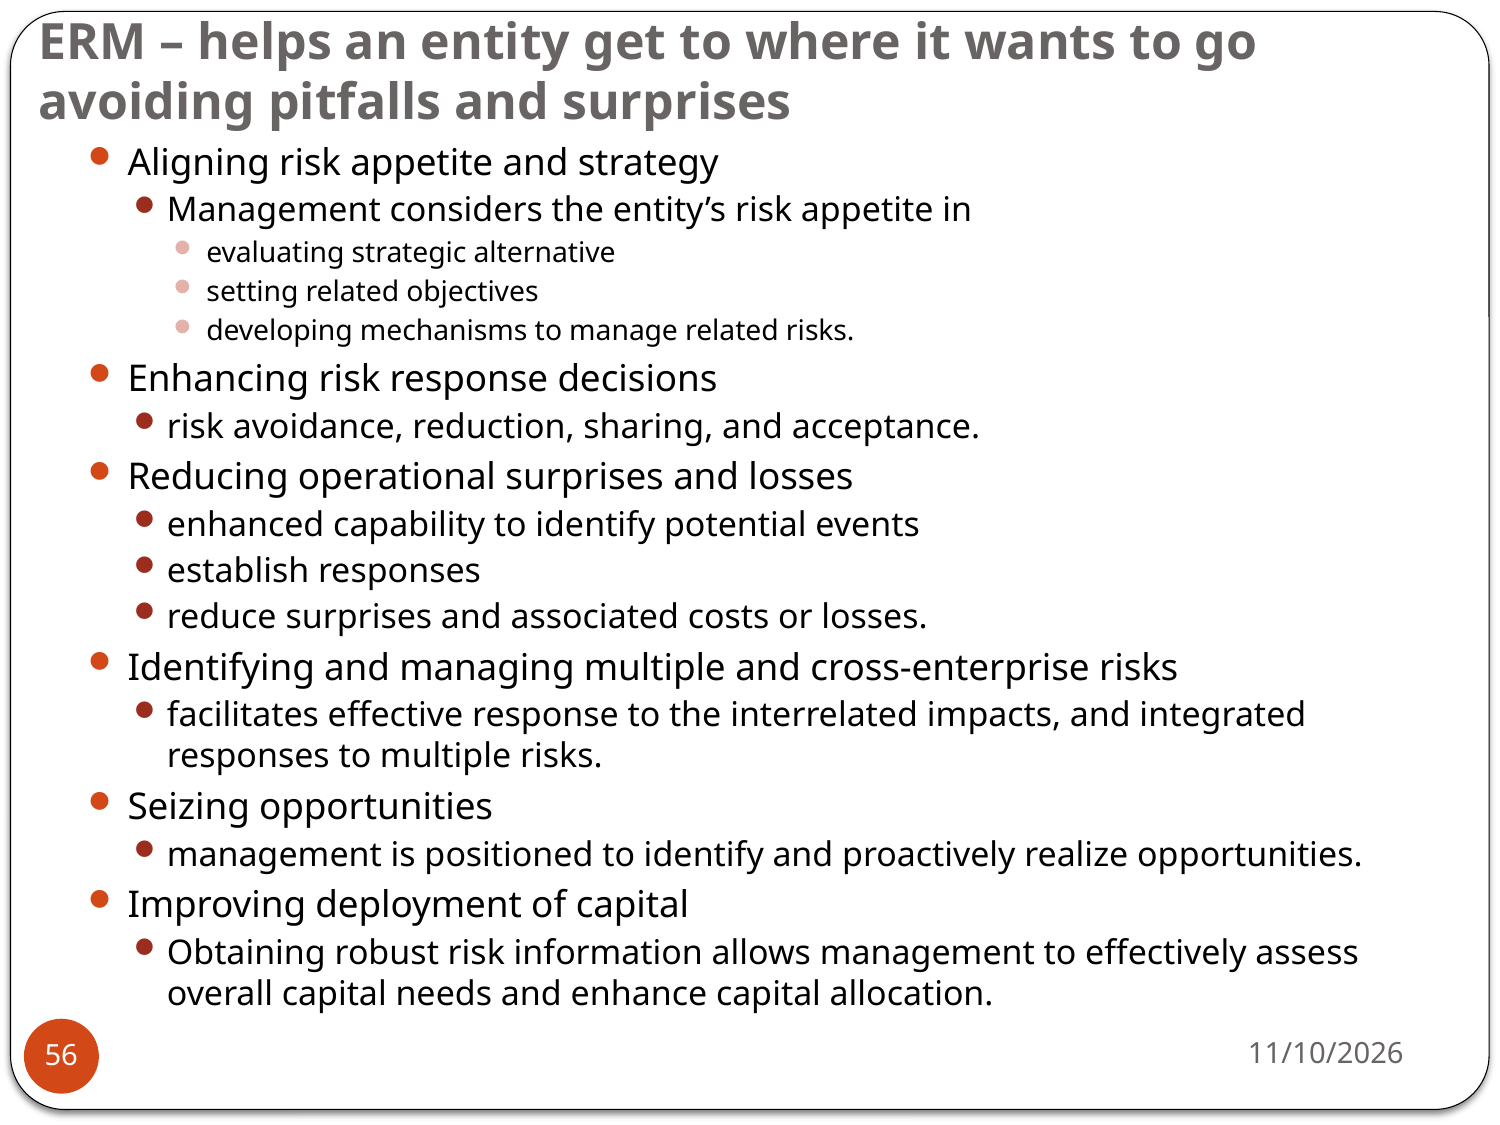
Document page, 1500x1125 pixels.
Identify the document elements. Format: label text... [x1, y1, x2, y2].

list Aligning risk appetite and strategy Management considers the entity’s risk appetite in evaluating strategic alternative setting related objectives developing mechanisms to manage related risks. Enhancing risk response decisions risk avoidance, reduction, sharing, and acceptance. Reducing operational surprises and losses enhanced capability to identify potential events establish responses reduce surprises and associated costs or losses. Identifying and managing multiple and cross-enterprise risks facilitates effective response to the interrelated impacts, and integrated responses to multiple risks. Seizing opportunities management is positioned to identify and proactively realize opportunities. Improving deployment of capital Obtaining robust risk information allows management to effectively assess overall capital needs and enhance capital allocation. [73, 131, 1425, 1021]
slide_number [1012, 1021, 1419, 1094]
slide_number 56 [23, 1018, 99, 1094]
title ERM – helps an entity get to where it wants to go avoiding pitfalls and surprises [23, 45, 1484, 145]
